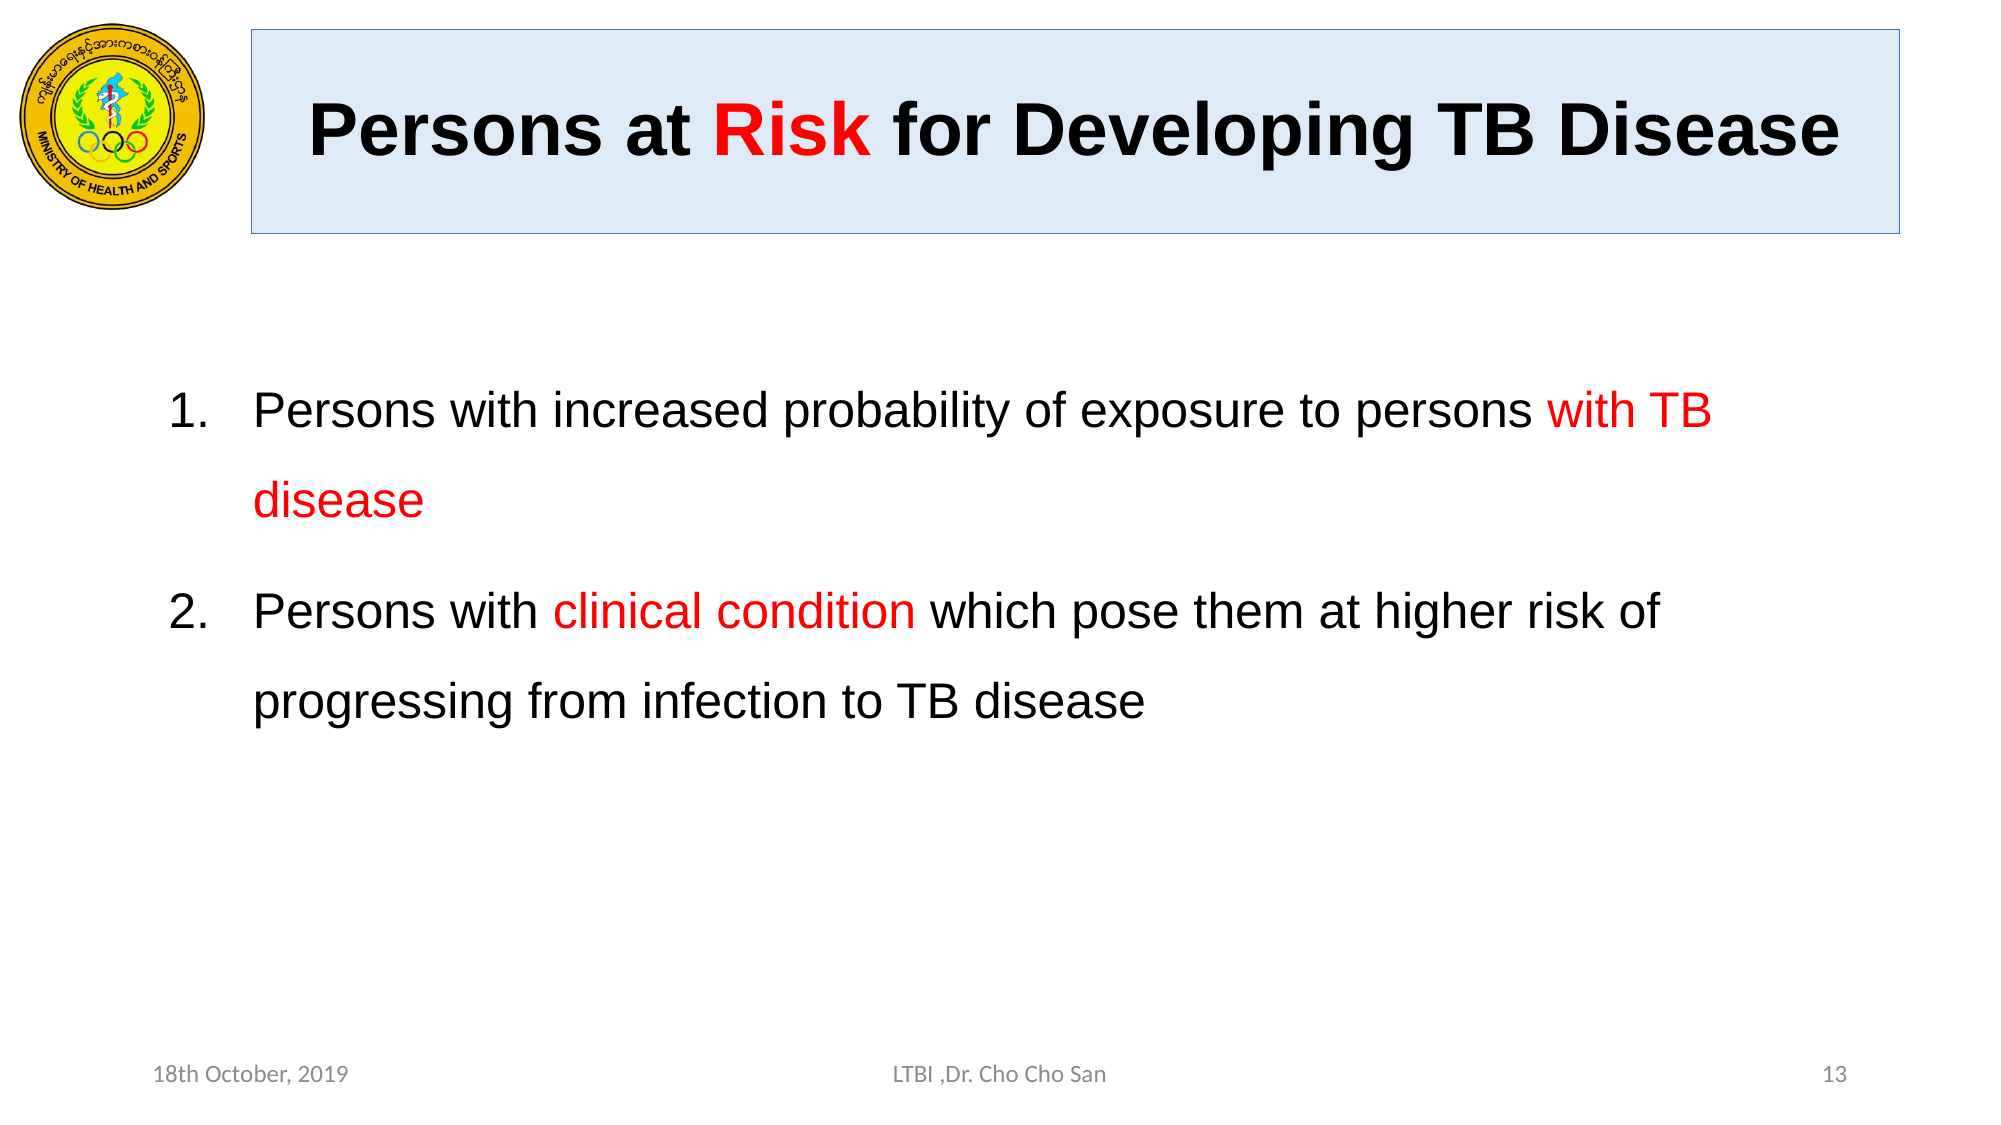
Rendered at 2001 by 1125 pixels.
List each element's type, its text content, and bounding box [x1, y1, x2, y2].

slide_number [137, 1042, 588, 1103]
title Persons at Risk for Developing TB Disease [251, 29, 1900, 234]
footer LTBI ,Dr. Cho Cho San [662, 1042, 1338, 1103]
slide_number 13 [1412, 1042, 1863, 1103]
picture [19, 23, 205, 210]
list Persons with increased probability of exposure to persons with TB disease Persons with clinical condition which pose them at higher risk of progressing from infection to TB disease [153, 340, 1879, 812]
